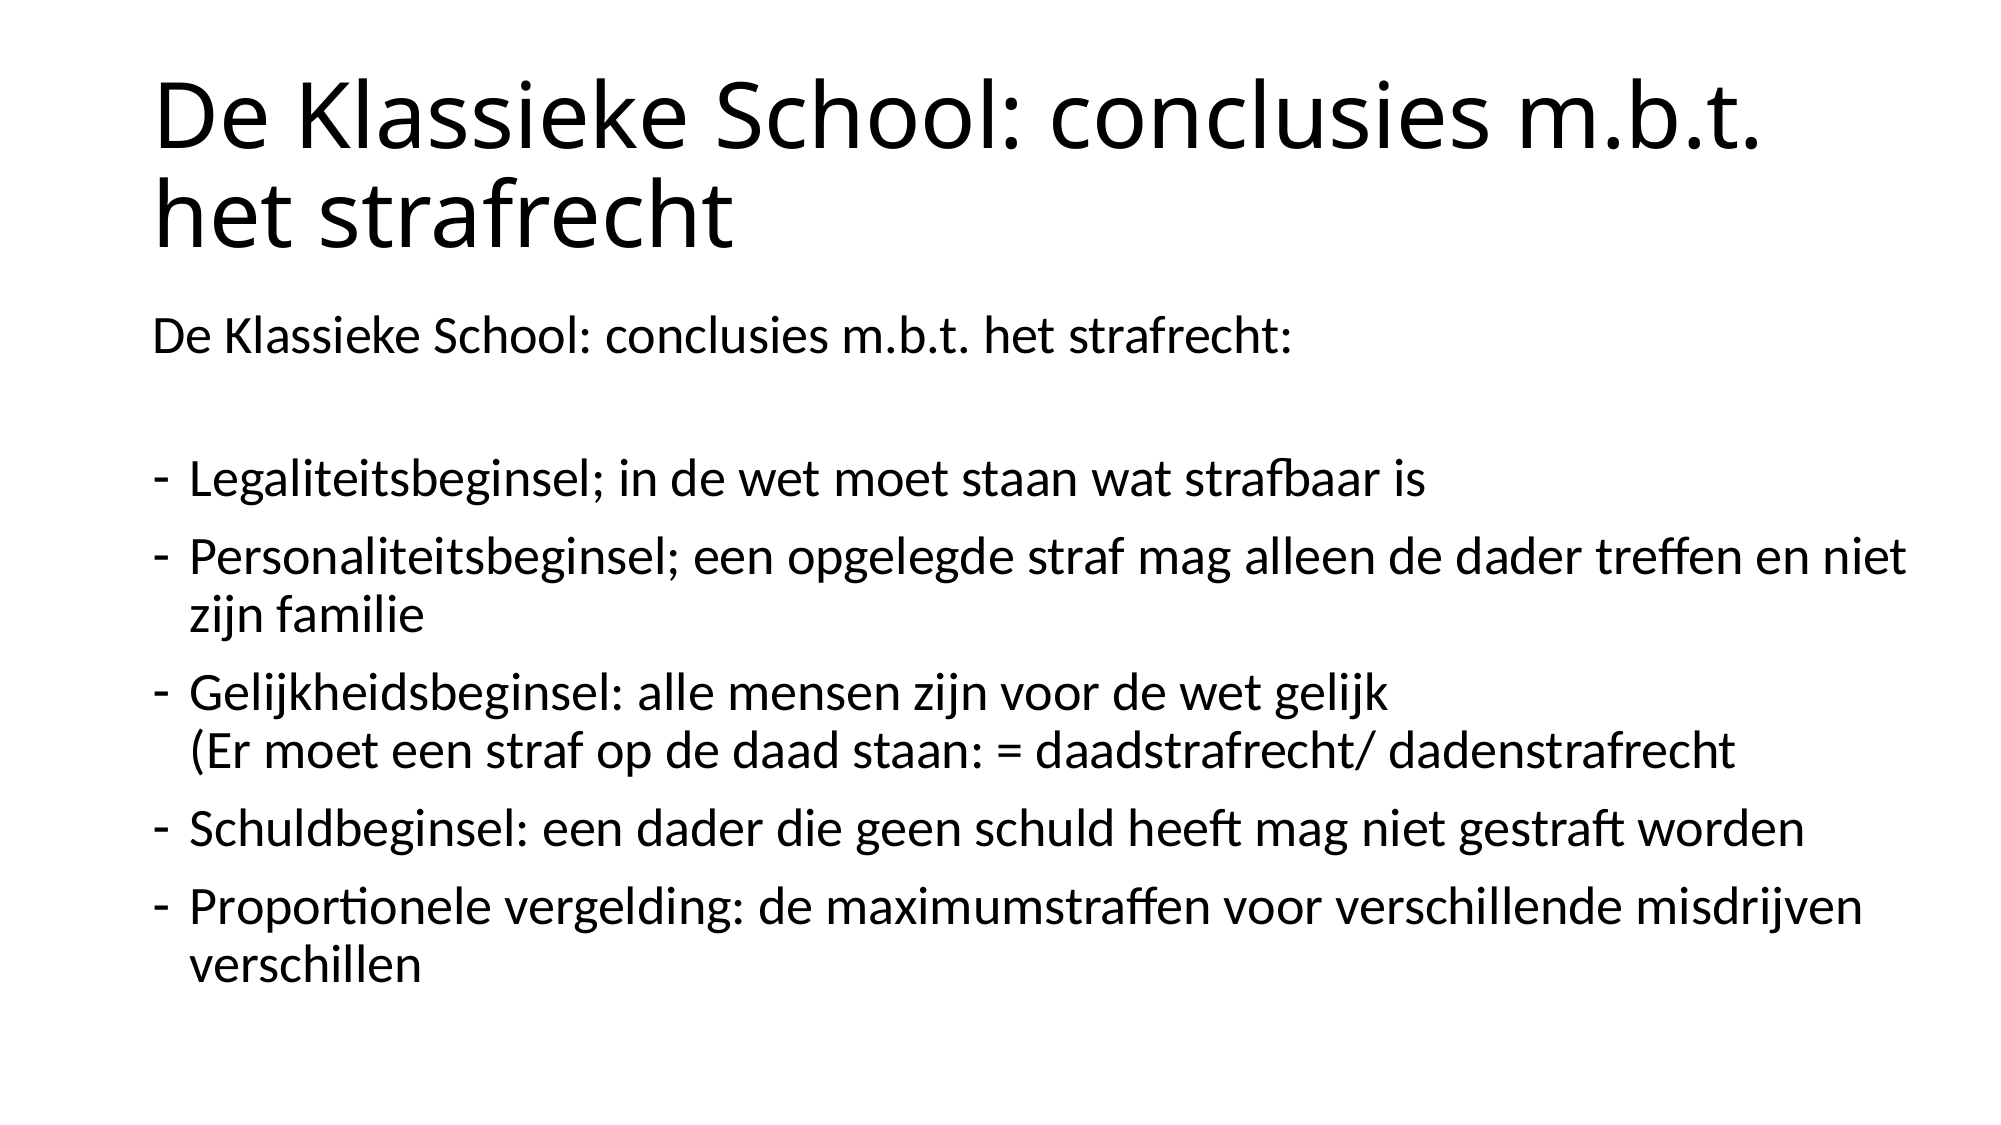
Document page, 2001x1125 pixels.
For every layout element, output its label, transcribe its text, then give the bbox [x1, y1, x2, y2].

list De Klassieke School: conclusies m.b.t. het strafrecht: Legaliteitsbeginsel; in de wet moet staan wat strafbaar is Personaliteitsbeginsel; een opgelegde straf mag alleen de dader treffen en niet zijn familie Gelijkheidsbeginsel: alle mensen zijn voor de wet gelijk (Er moet een straf op de daad staan: = daadstrafrecht/ dadenstrafrecht Schuldbeginsel: een dader die geen schuld heeft mag niet gestraft worden Proportionele vergelding: de maximumstraffen voor verschillende misdrijven verschillen [137, 299, 1953, 1014]
title De Klassieke School: conclusies m.b.t. het strafrecht [137, 59, 1863, 278]
